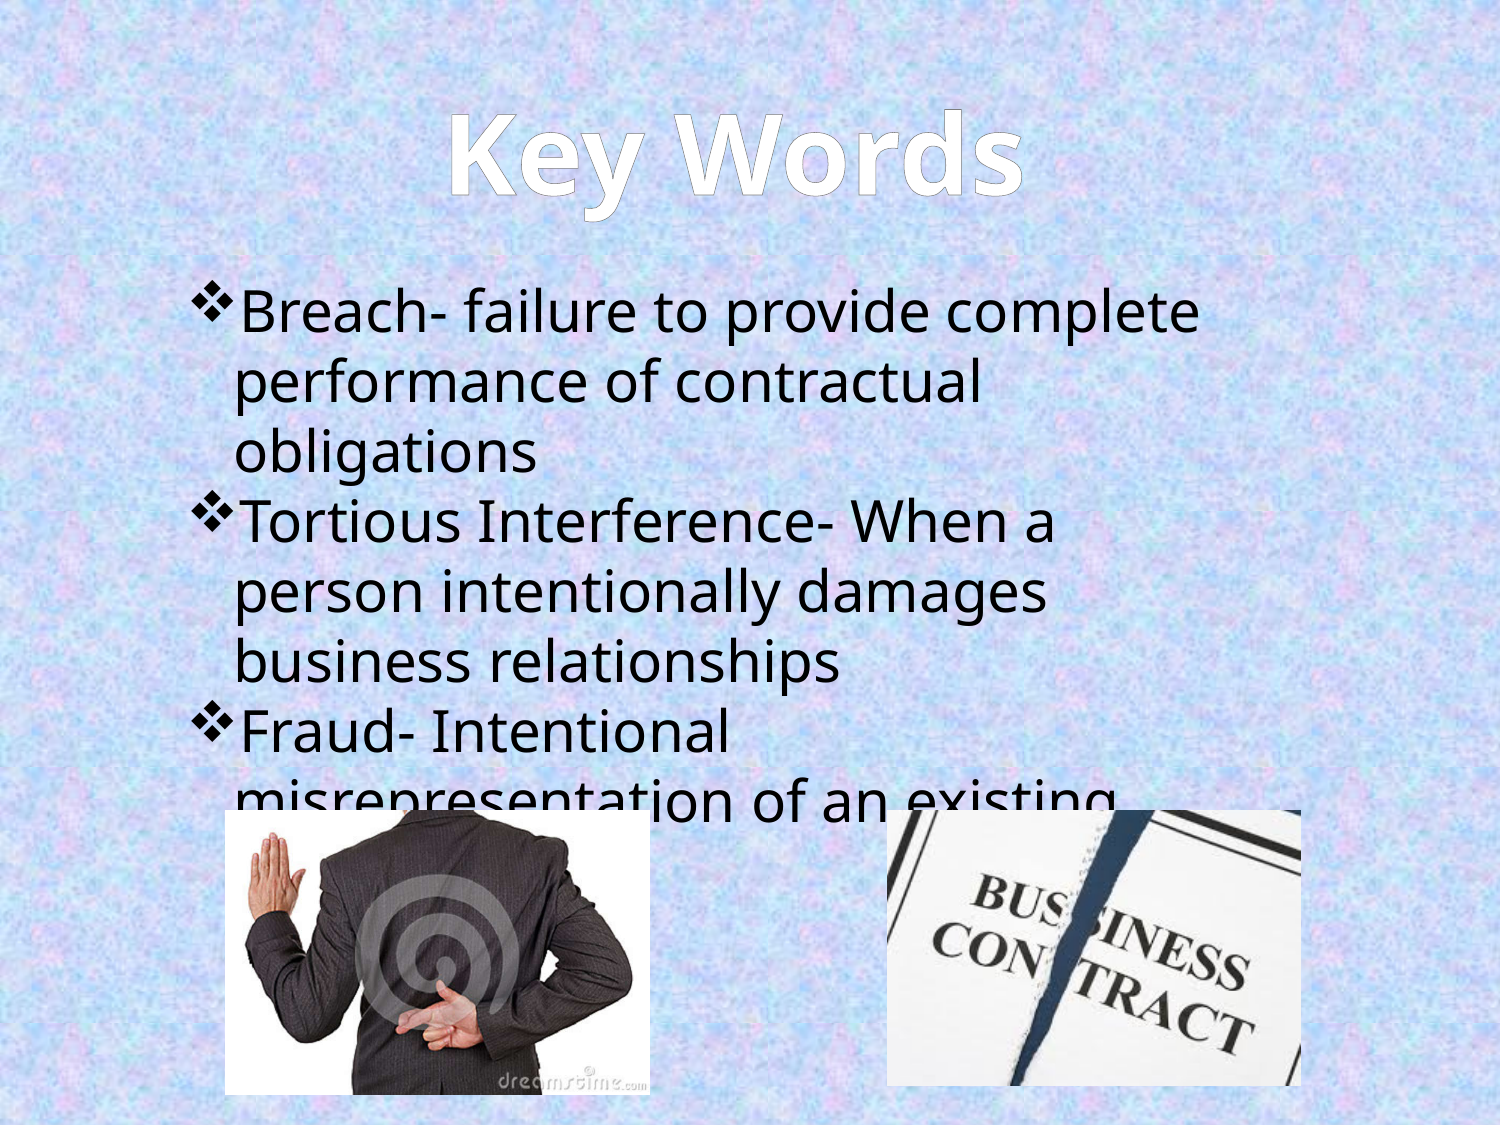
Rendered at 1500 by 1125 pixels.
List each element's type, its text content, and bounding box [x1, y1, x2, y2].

text_box Breach- failure to provide complete performance of contractual obligations Tortious Interference- When a person intentionally damages business relationships Fraud- Intentional misrepresentation of an existing contract [171, 266, 1260, 912]
picture [0, 0, 1500, 1125]
text_box Key Words [426, 74, 1042, 225]
